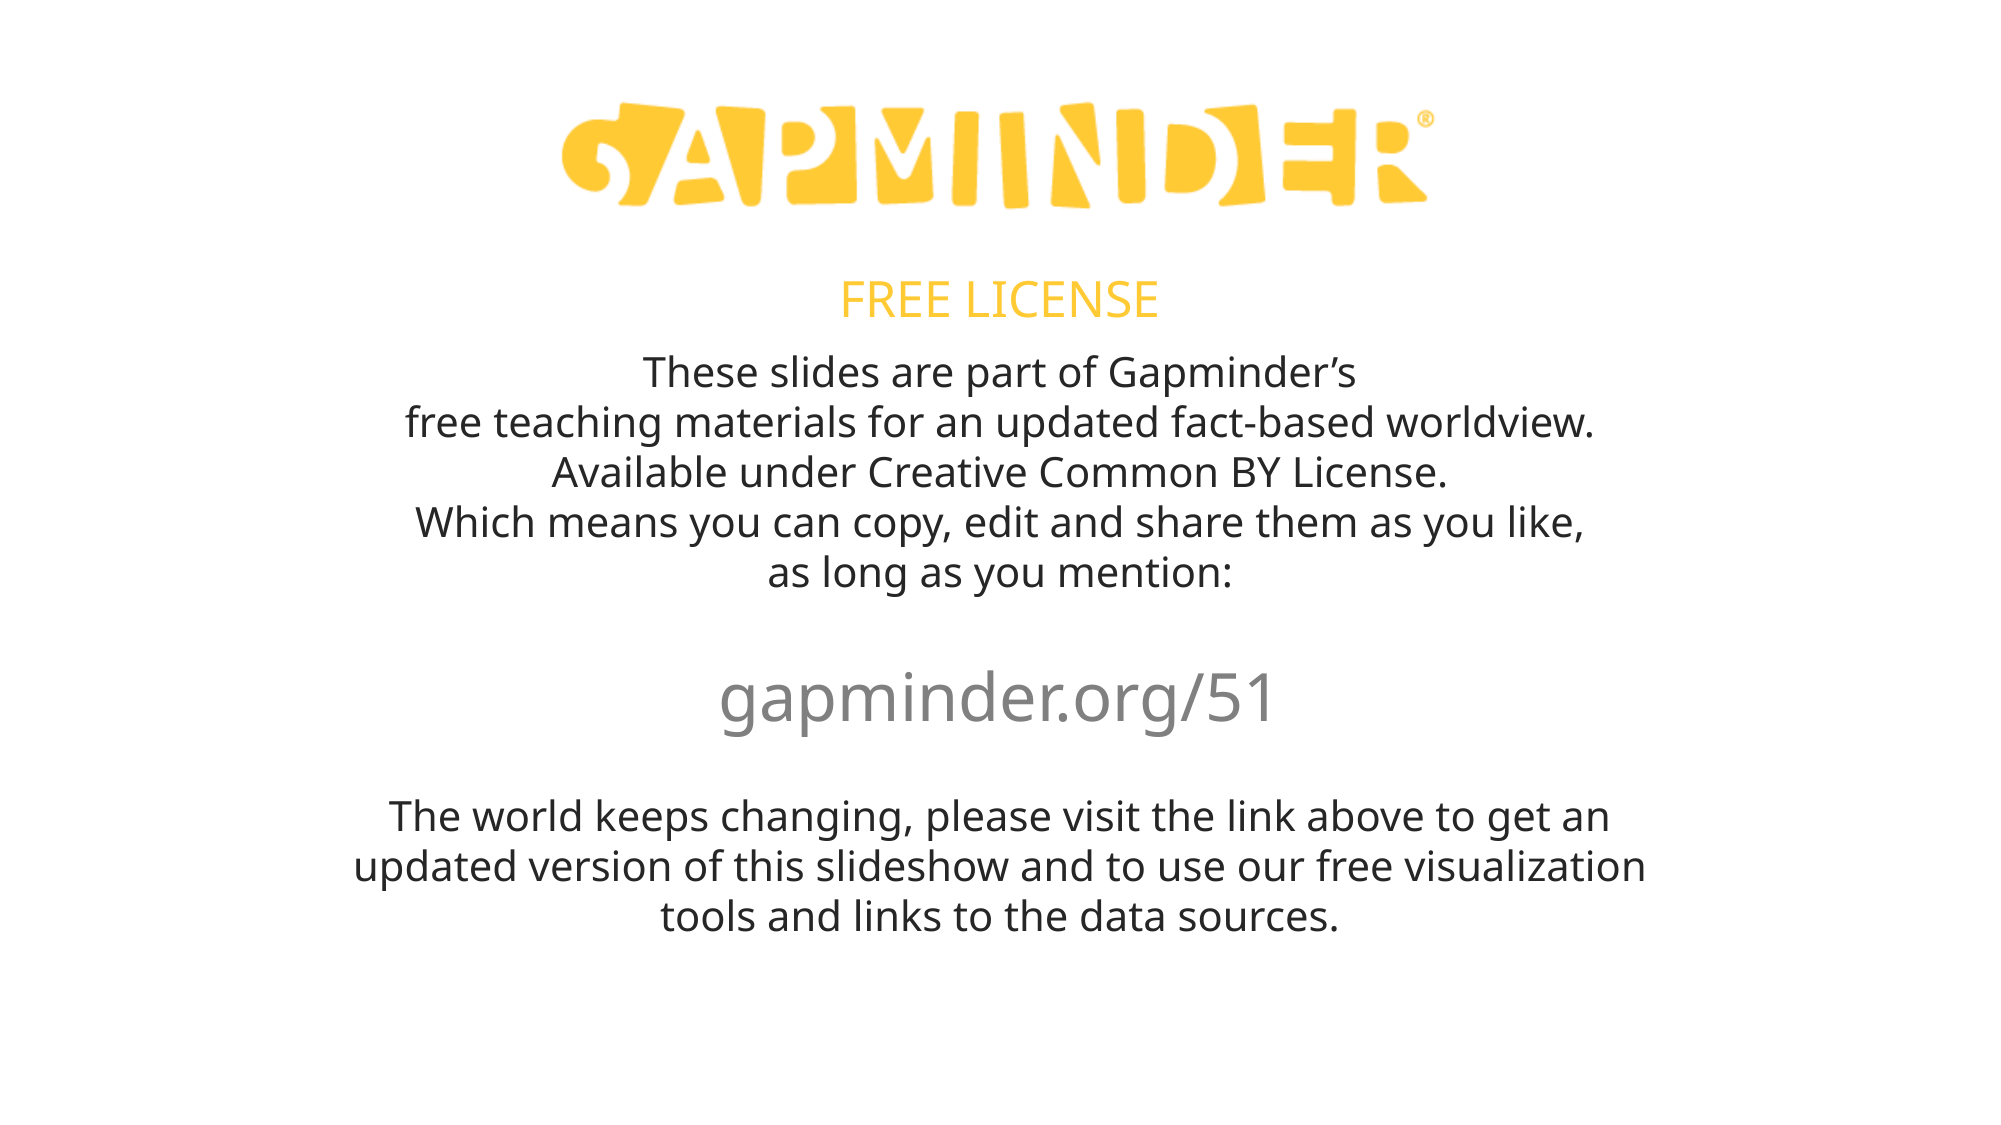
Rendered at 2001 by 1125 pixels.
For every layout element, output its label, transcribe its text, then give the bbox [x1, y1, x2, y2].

text_box gapminder.org/51 [532, 646, 1468, 742]
text_box FREE LICENSE [767, 259, 1233, 319]
picture [556, 94, 1445, 215]
text_box The world keeps changing, please visit the link above to get an updated version of this slideshow and to use our free visualization tools and links to the data sources. [327, 782, 1674, 947]
text_box These slides are part of Gapminder’s free teaching materials for an updated fact-based worldview. Available under Creative Common BY License. Which means you can copy, edit and share them as you like, as long as you mention: [144, 338, 1857, 604]
